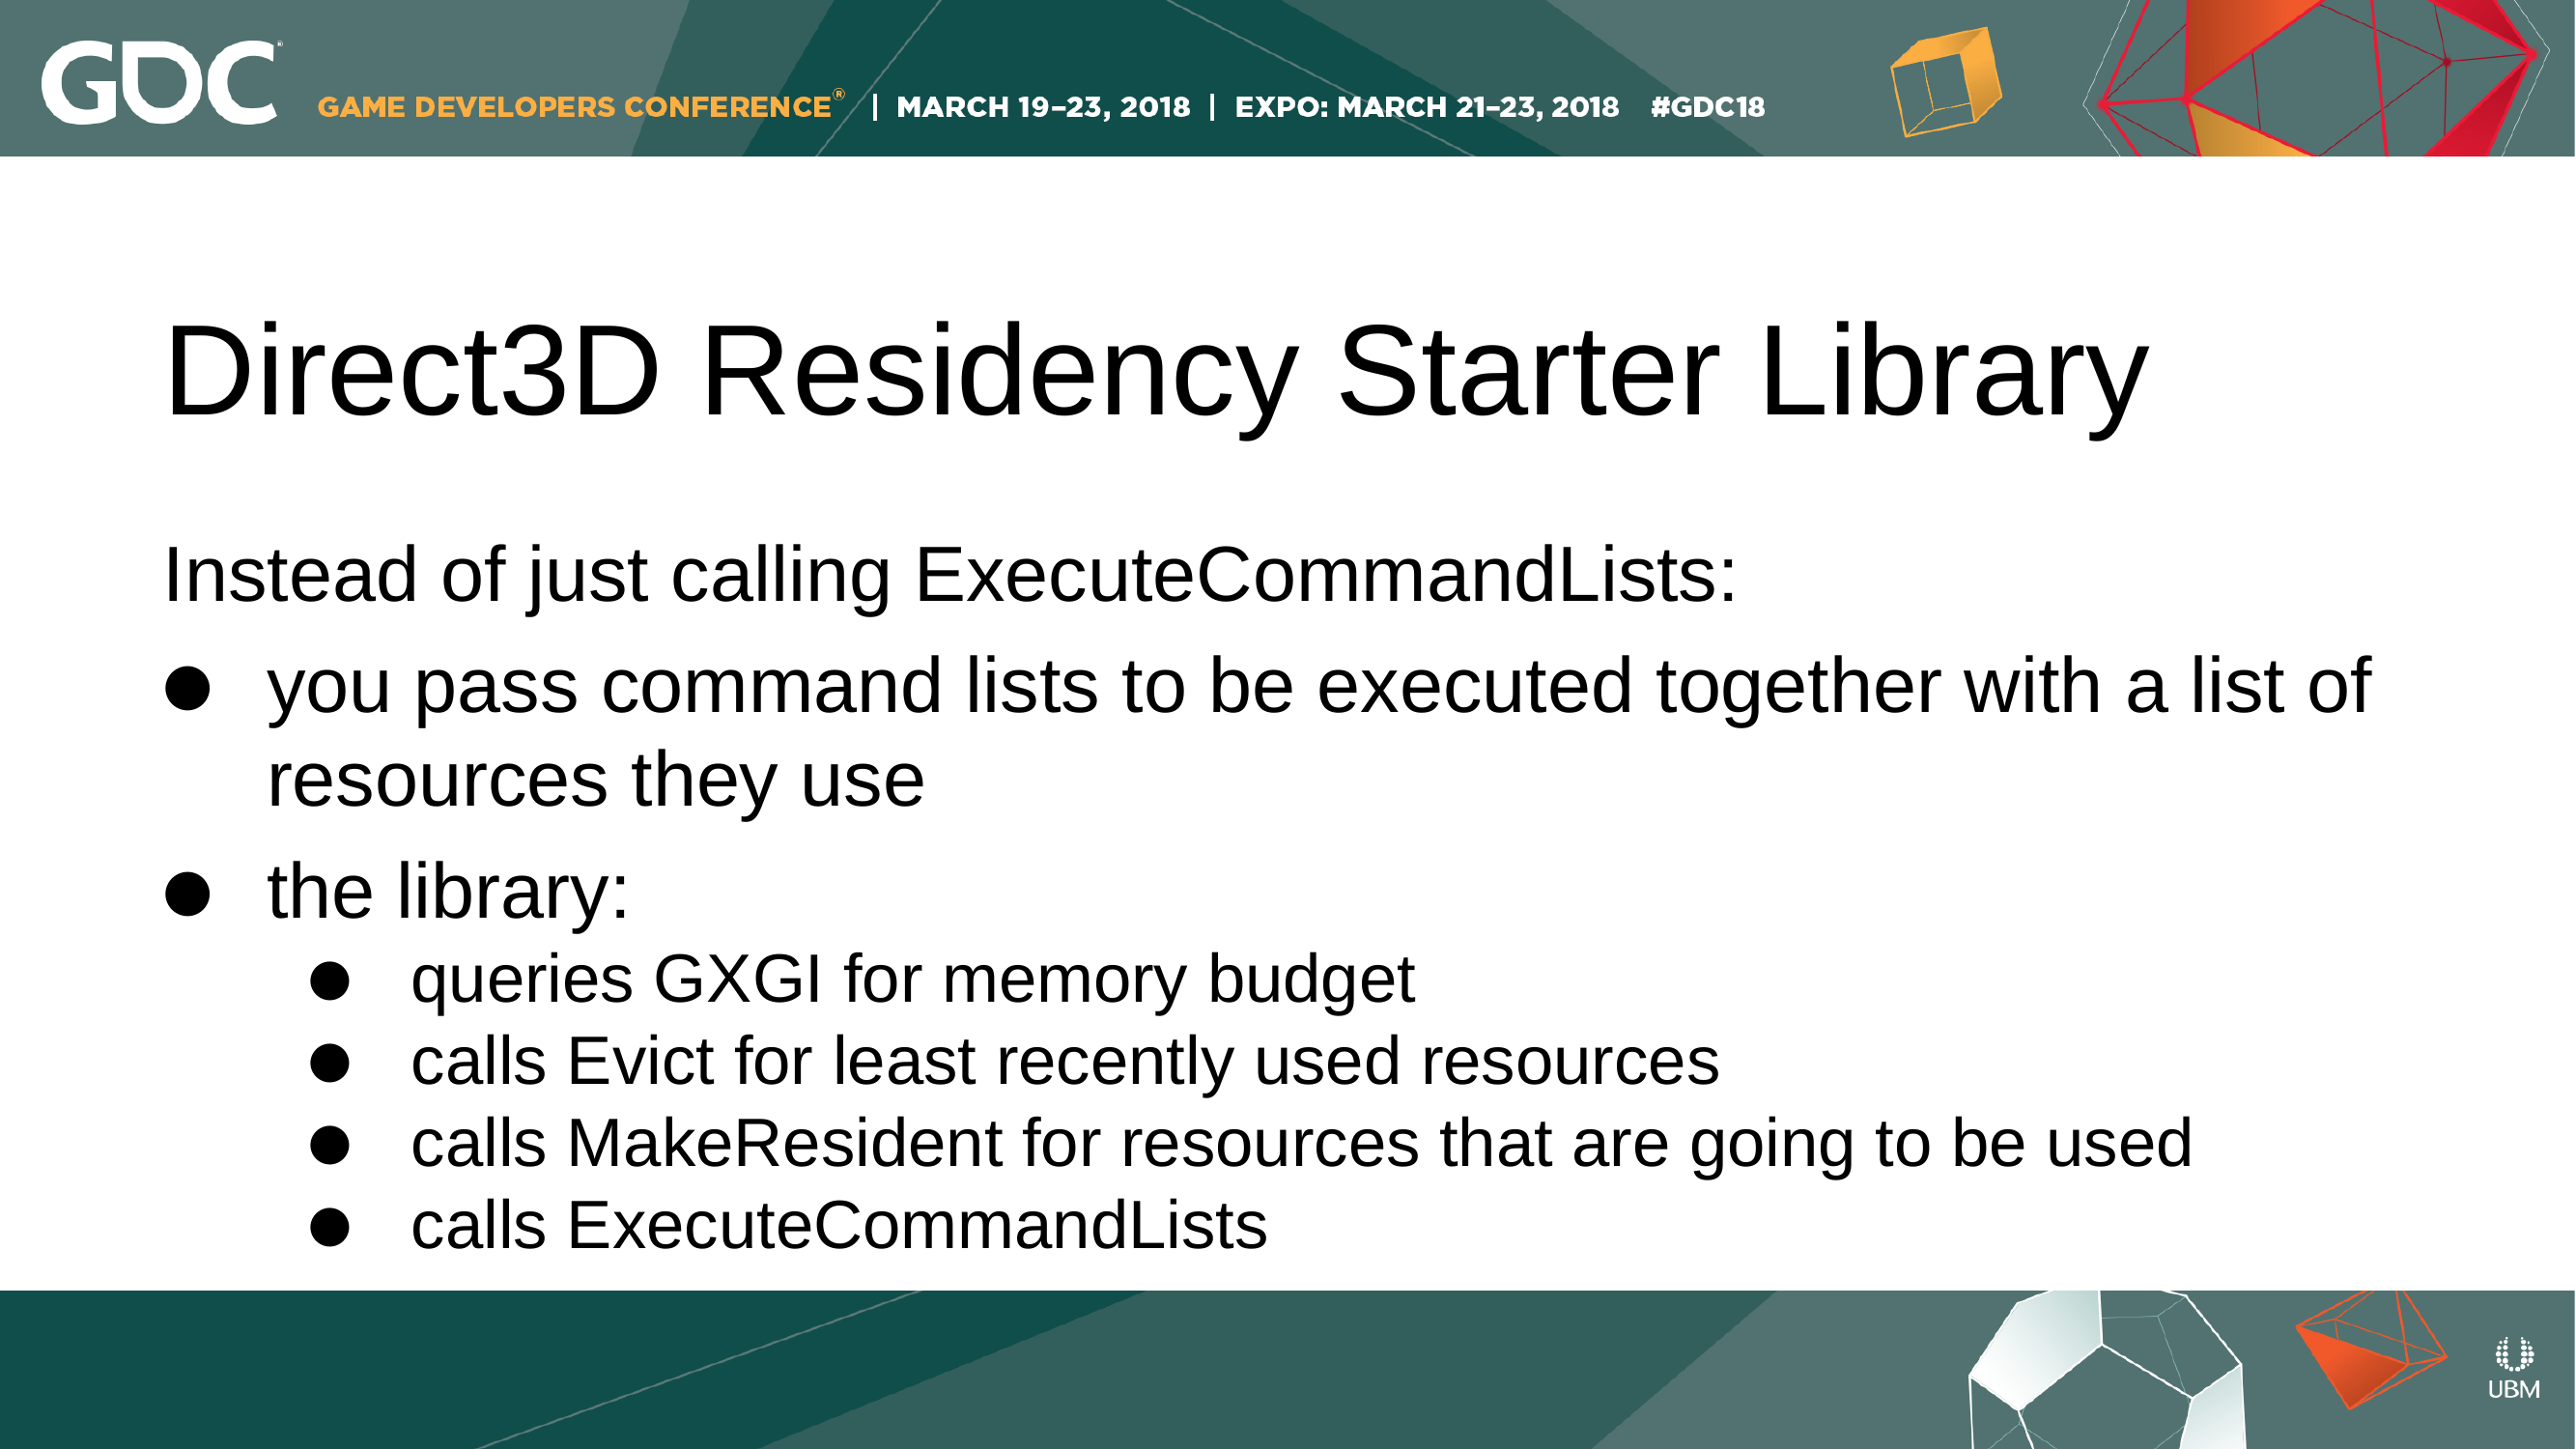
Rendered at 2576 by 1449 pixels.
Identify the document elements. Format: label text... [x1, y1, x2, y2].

picture [0, 0, 2575, 1449]
list Instead of just calling ExecuteCommandLists: you pass command lists to be executed together with a list of resources they use the library: queries GXGI for memory budget calls Evict for least recently used resources calls MakeResident for resources that are going to be used calls ExecuteCommandLists [150, 509, 2426, 1284]
title Direct3D Residency Starter Library [150, 272, 2426, 495]
